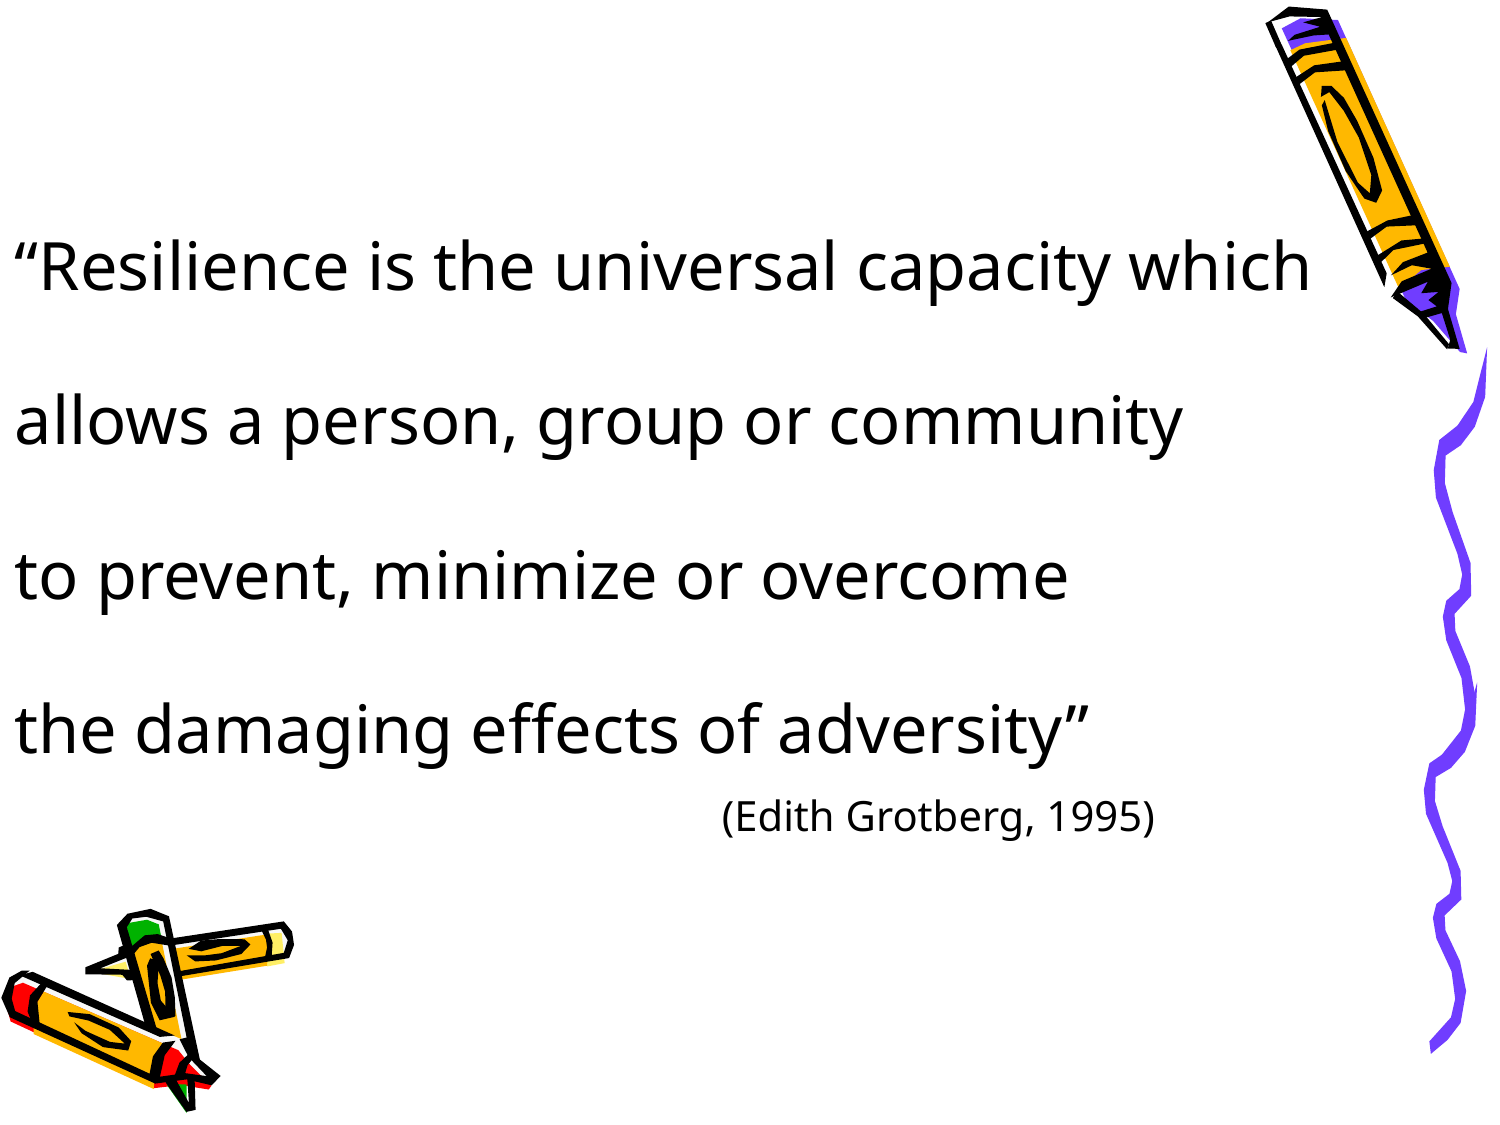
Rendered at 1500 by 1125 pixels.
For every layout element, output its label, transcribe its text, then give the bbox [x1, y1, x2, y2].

text_box “Resilience is the universal capacity which allows a person, group or community to prevent, minimize or overcome the damaging effects of adversity” (Edith Grotberg, 1995) [0, 231, 1500, 852]
